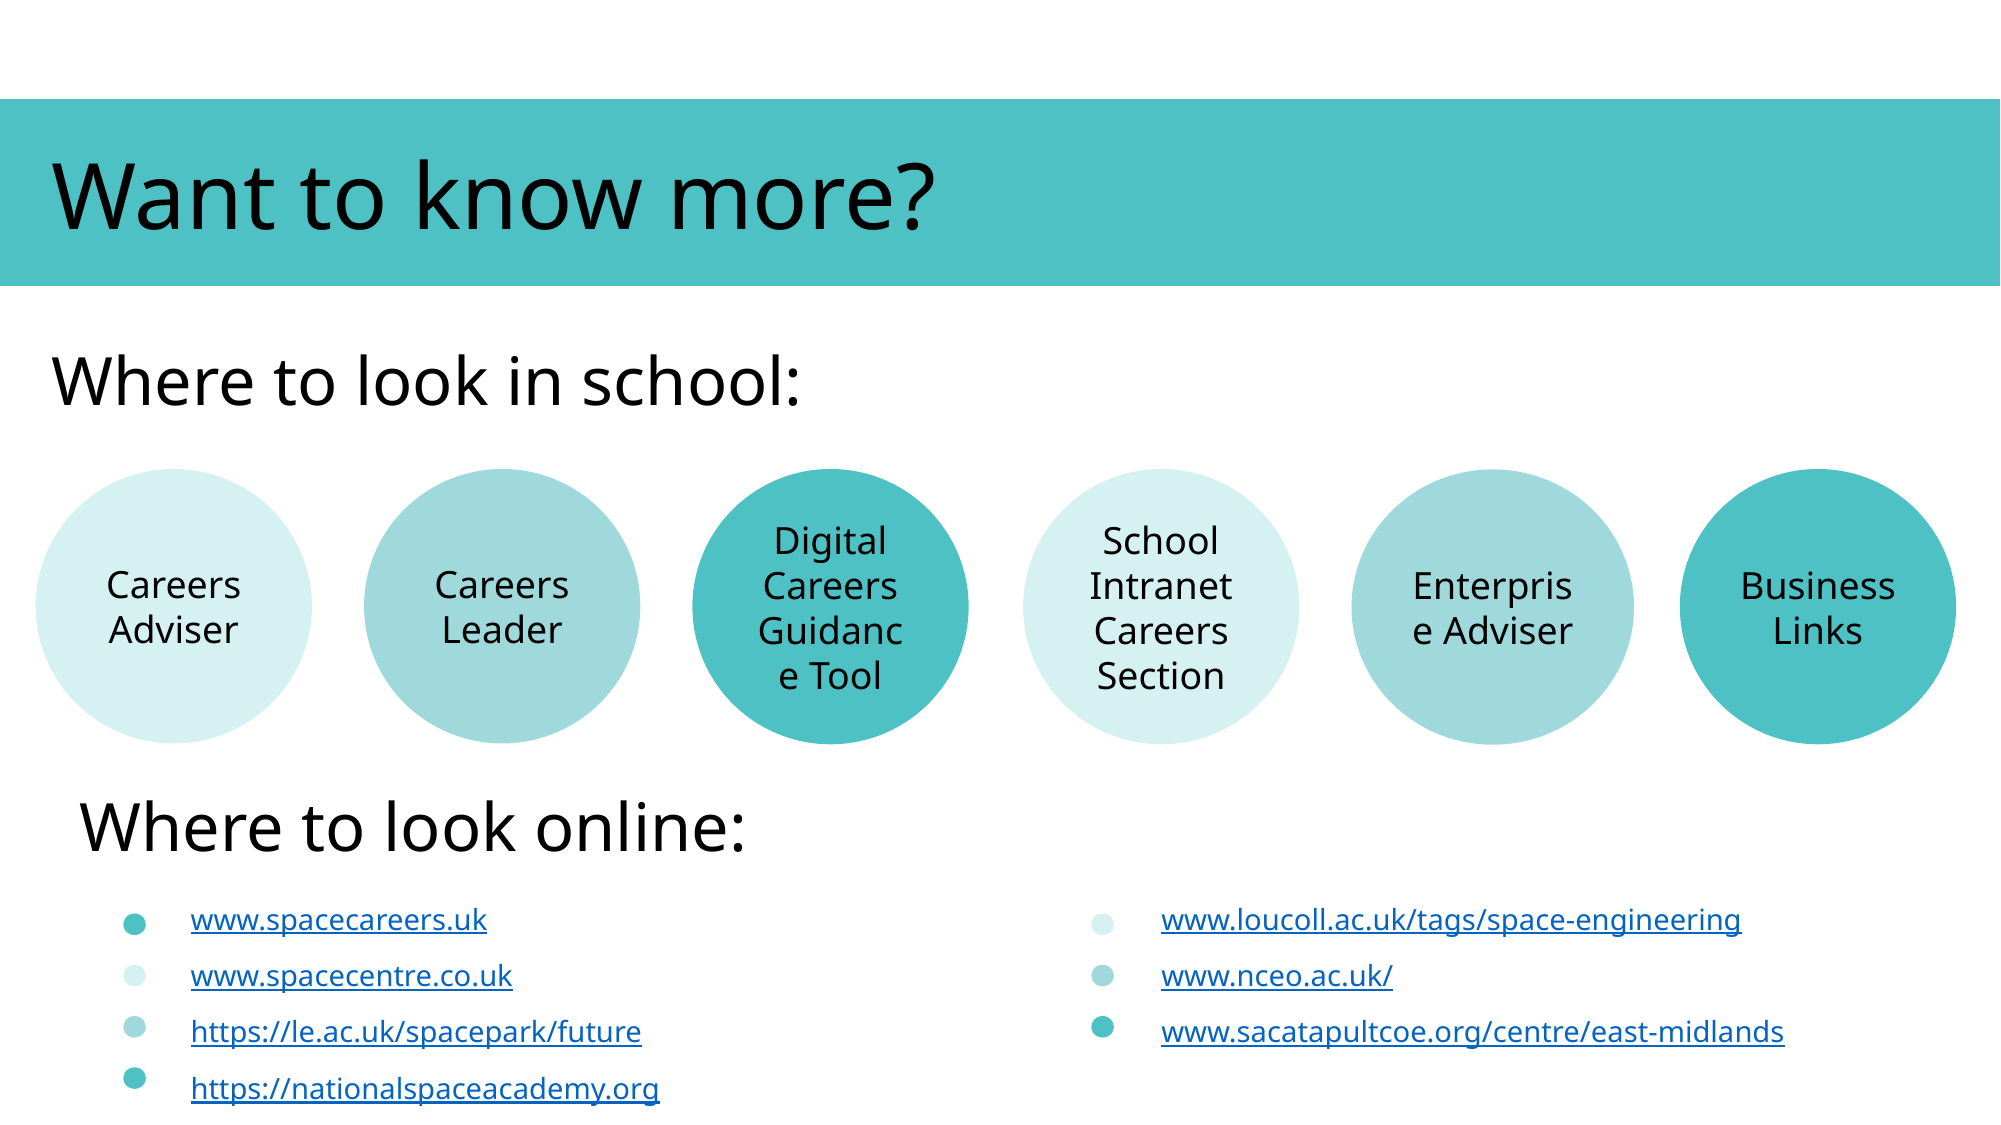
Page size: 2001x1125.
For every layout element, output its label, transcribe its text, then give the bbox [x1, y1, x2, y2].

text_box School Intranet Careers Section [1023, 468, 1300, 745]
text_box [123, 964, 146, 987]
text_box Where to look online: [64, 784, 772, 874]
text_box Business Links [1679, 468, 1957, 745]
text_box www.spacecareers.uk www.spacecentre.co.uk https://le.ac.uk/spacepark/future https://nationalspaceacademy.org www.loucoll.ac.uk/tags/space-engineering www.nceo.ac.uk/ www.sacatapultcoe.org/centre/east-midlands [175, 893, 2000, 1125]
text_box [1091, 964, 1114, 987]
text_box Digital Careers Guidance Tool [692, 468, 969, 745]
text_box [123, 913, 146, 936]
text_box Careers Leader [364, 468, 641, 744]
text_box Where to look in school: [36, 339, 1887, 428]
text_box [1091, 913, 1114, 936]
text_box Careers Adviser [35, 468, 312, 744]
text_box [0, 99, 2000, 286]
text_box [123, 1016, 146, 1038]
text_box Enterprise Adviser [1351, 469, 1635, 745]
text_box [1091, 1016, 1114, 1038]
title Want to know more? [36, 168, 1254, 258]
text_box [123, 1067, 146, 1089]
